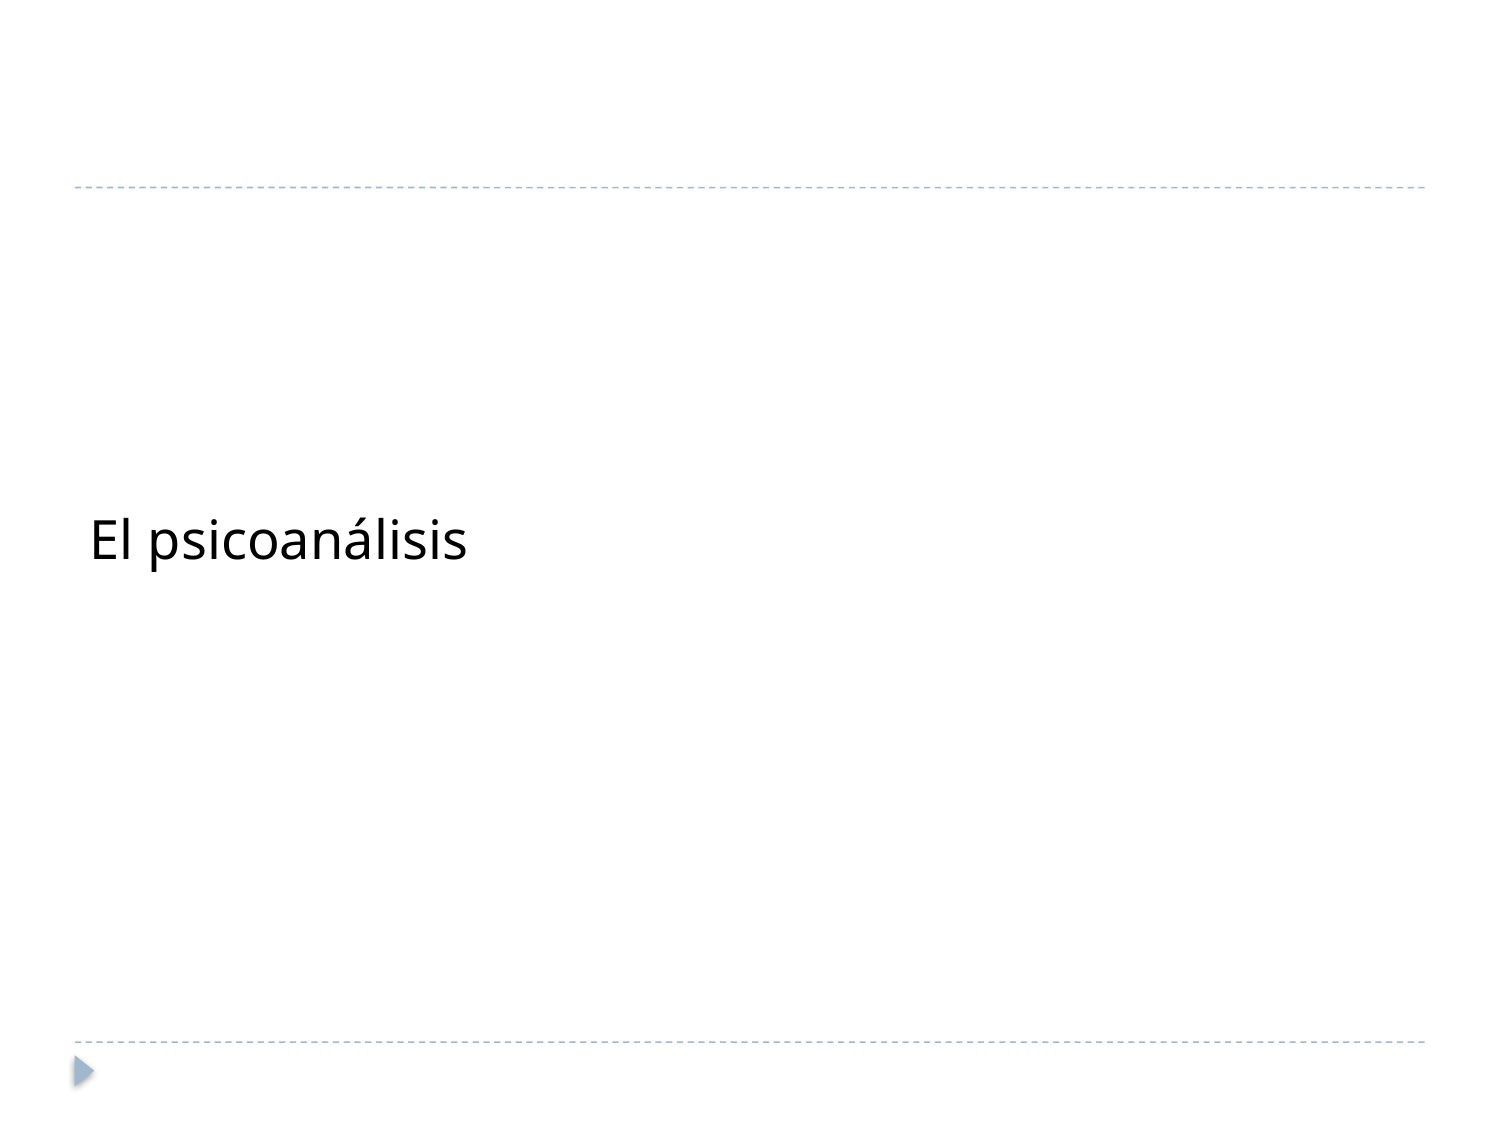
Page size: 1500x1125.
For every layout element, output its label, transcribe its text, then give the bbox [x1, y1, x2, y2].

list El psicoanálisis [75, 420, 1425, 705]
